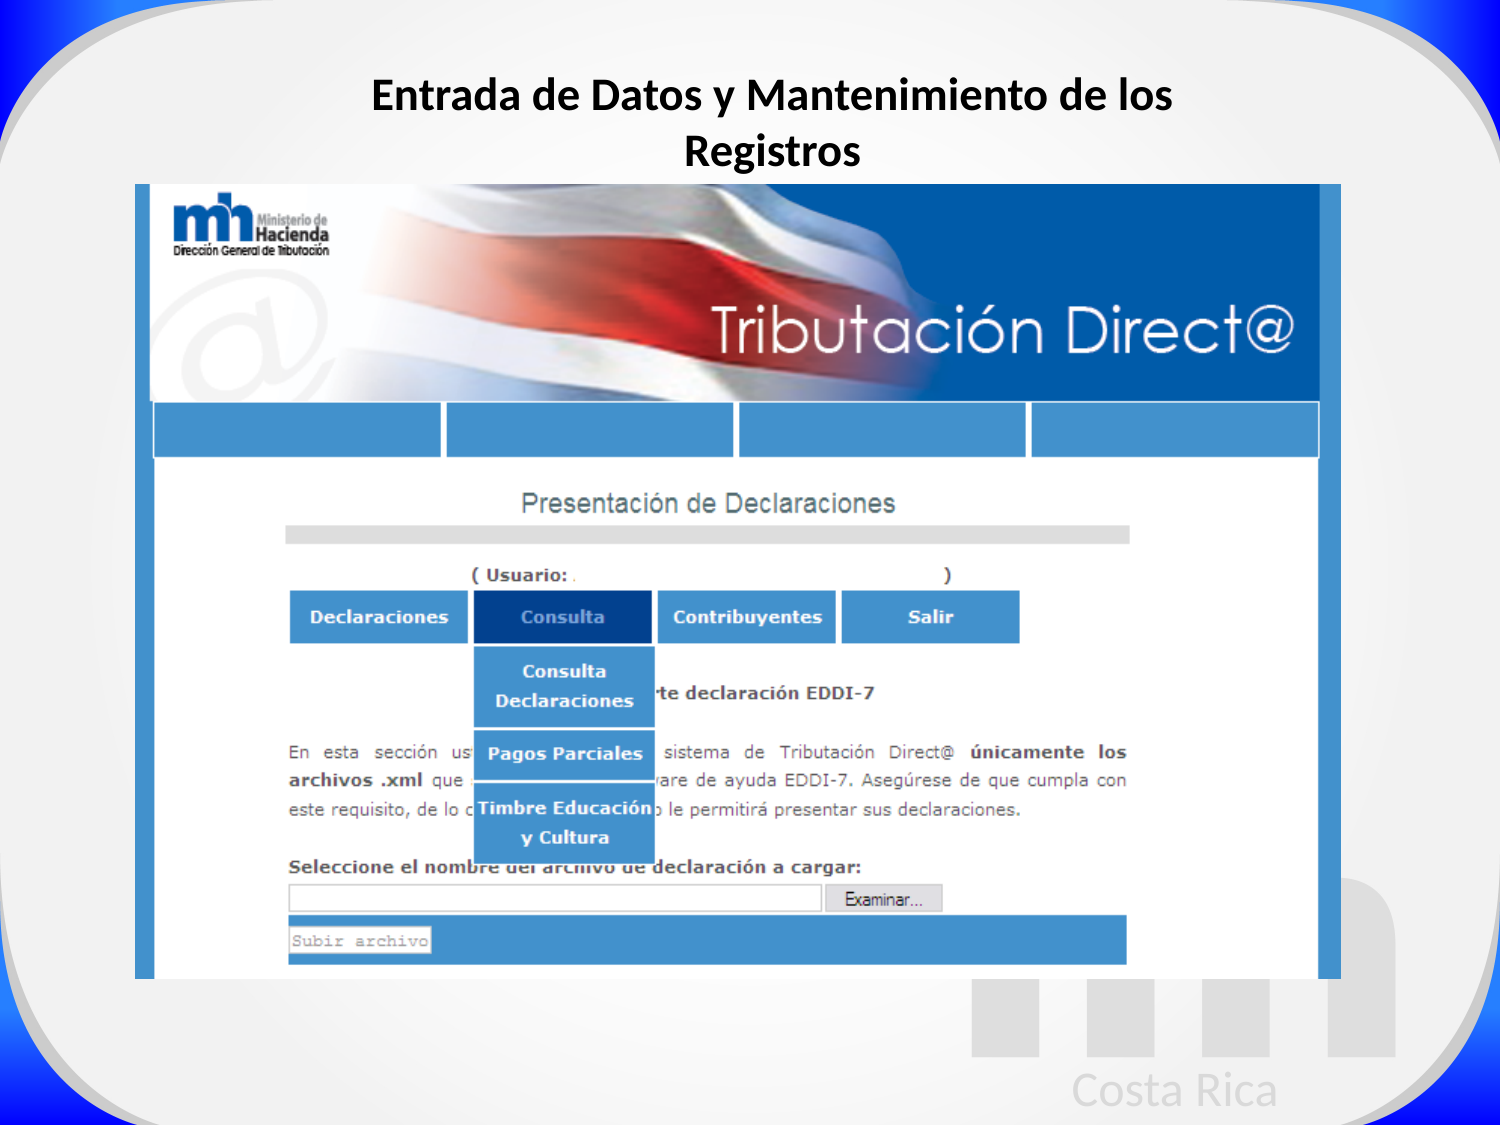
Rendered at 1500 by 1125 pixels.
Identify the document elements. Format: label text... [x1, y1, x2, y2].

picture [0, 0, 1500, 1125]
text_box Entrada de Datos y Mantenimiento de los Registros [311, 55, 1235, 182]
text_box Costa Rica [1056, 1049, 1341, 1124]
